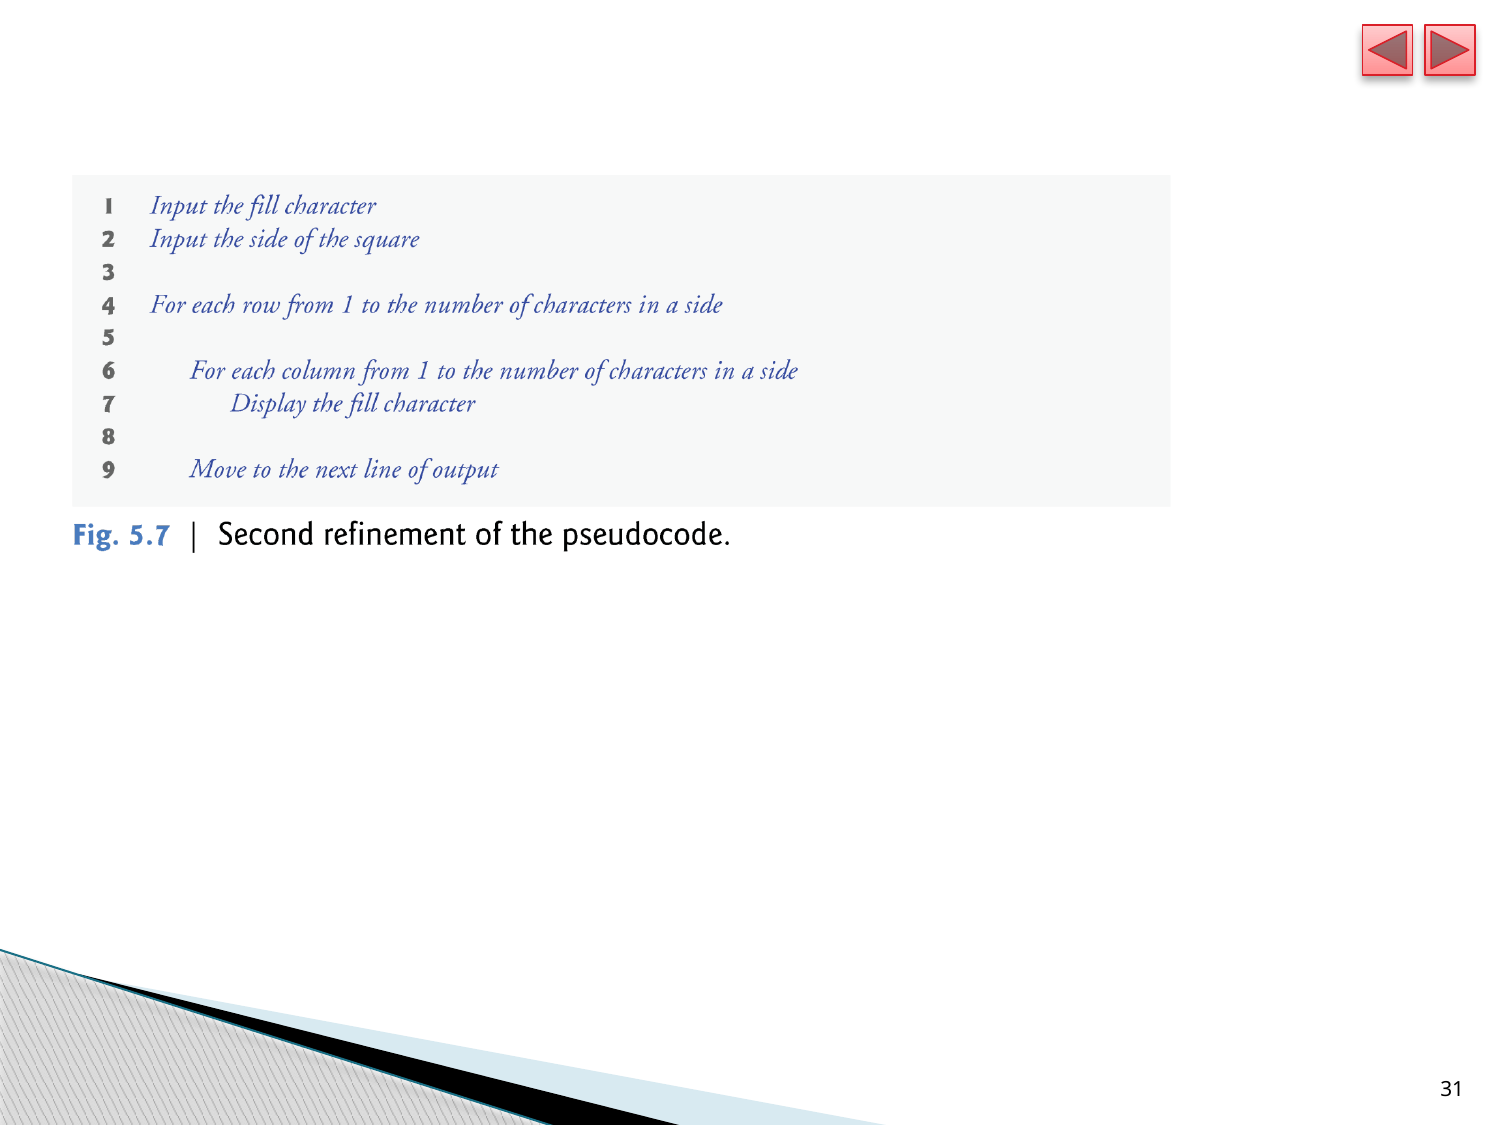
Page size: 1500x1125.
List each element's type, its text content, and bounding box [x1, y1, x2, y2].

picture [0, 106, 1500, 1018]
slide_number 31 [1418, 1051, 1479, 1112]
